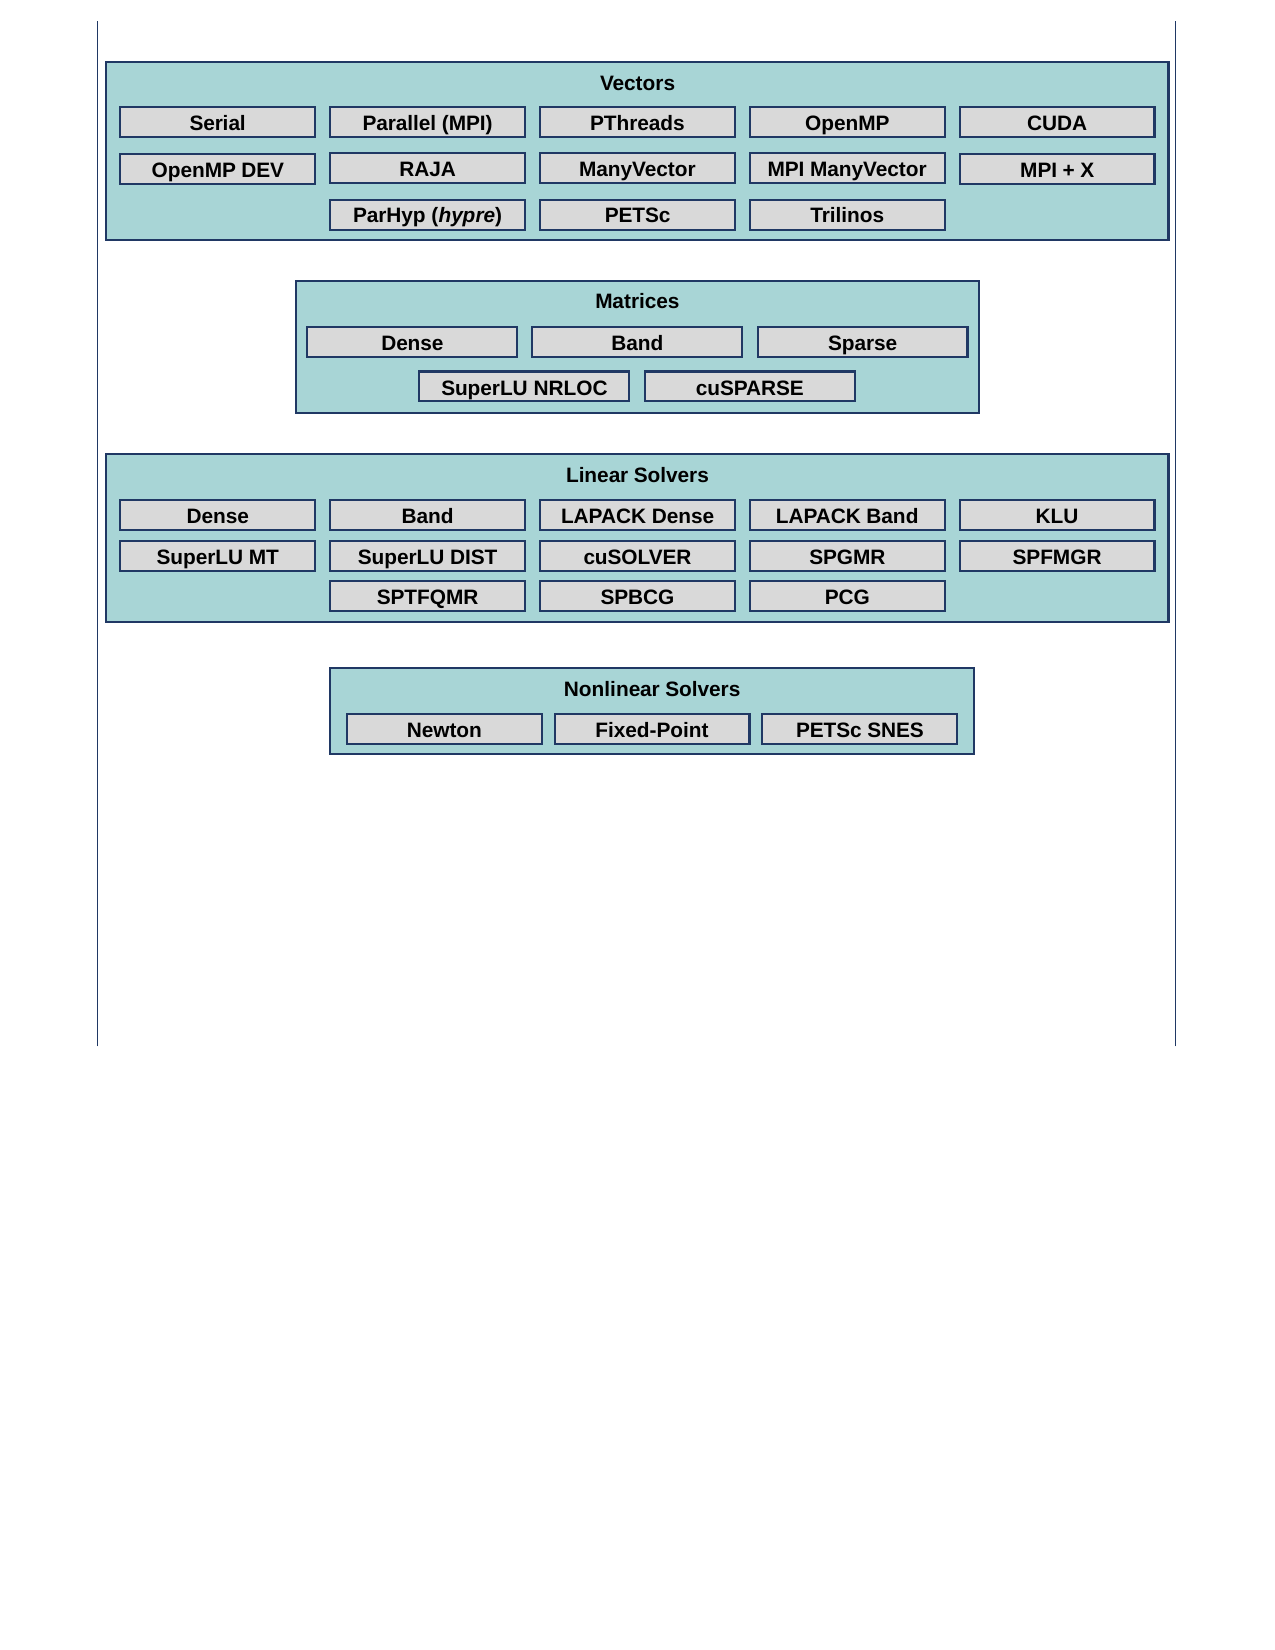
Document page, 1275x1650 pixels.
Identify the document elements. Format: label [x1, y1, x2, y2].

text_box [106, 454, 1169, 623]
text_box [330, 668, 975, 755]
text_box [106, 62, 1169, 240]
text_box [295, 280, 980, 414]
